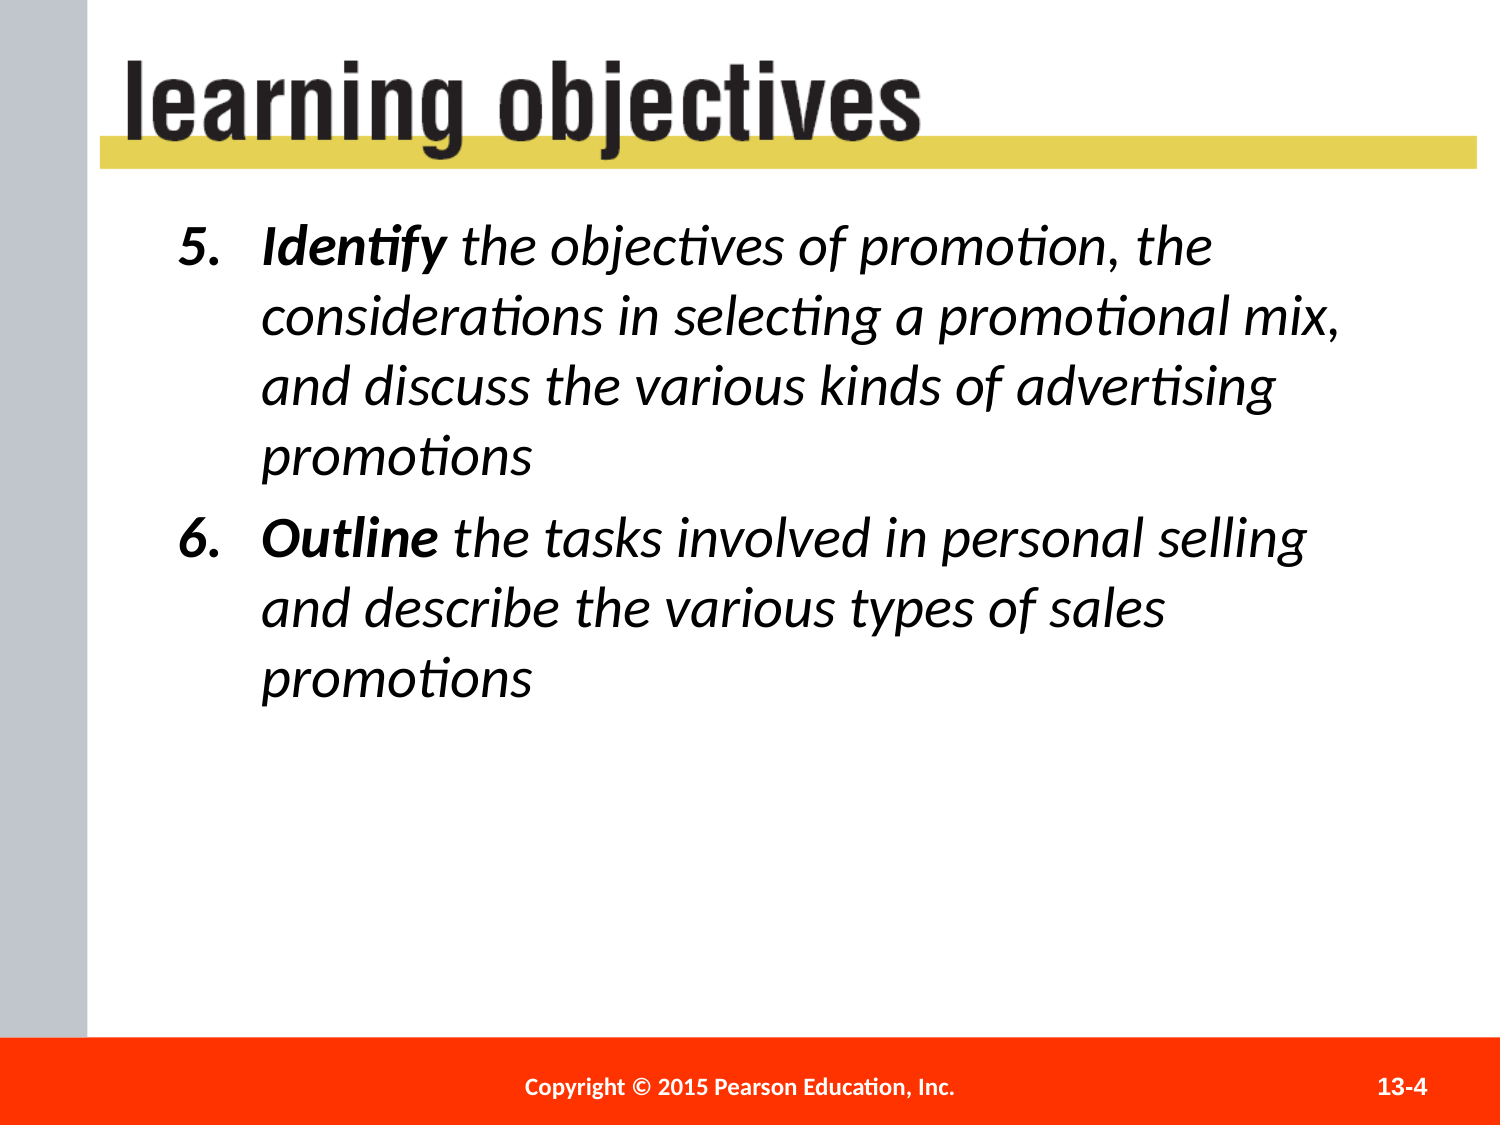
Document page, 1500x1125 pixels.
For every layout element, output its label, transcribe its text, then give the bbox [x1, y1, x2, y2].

list Identify the objectives of promotion, the considerations in selecting a promotional mix, and discuss the various kinds of advertising promotions Outline the tasks involved in personal selling and describe the various types of sales promotions [162, 199, 1426, 976]
